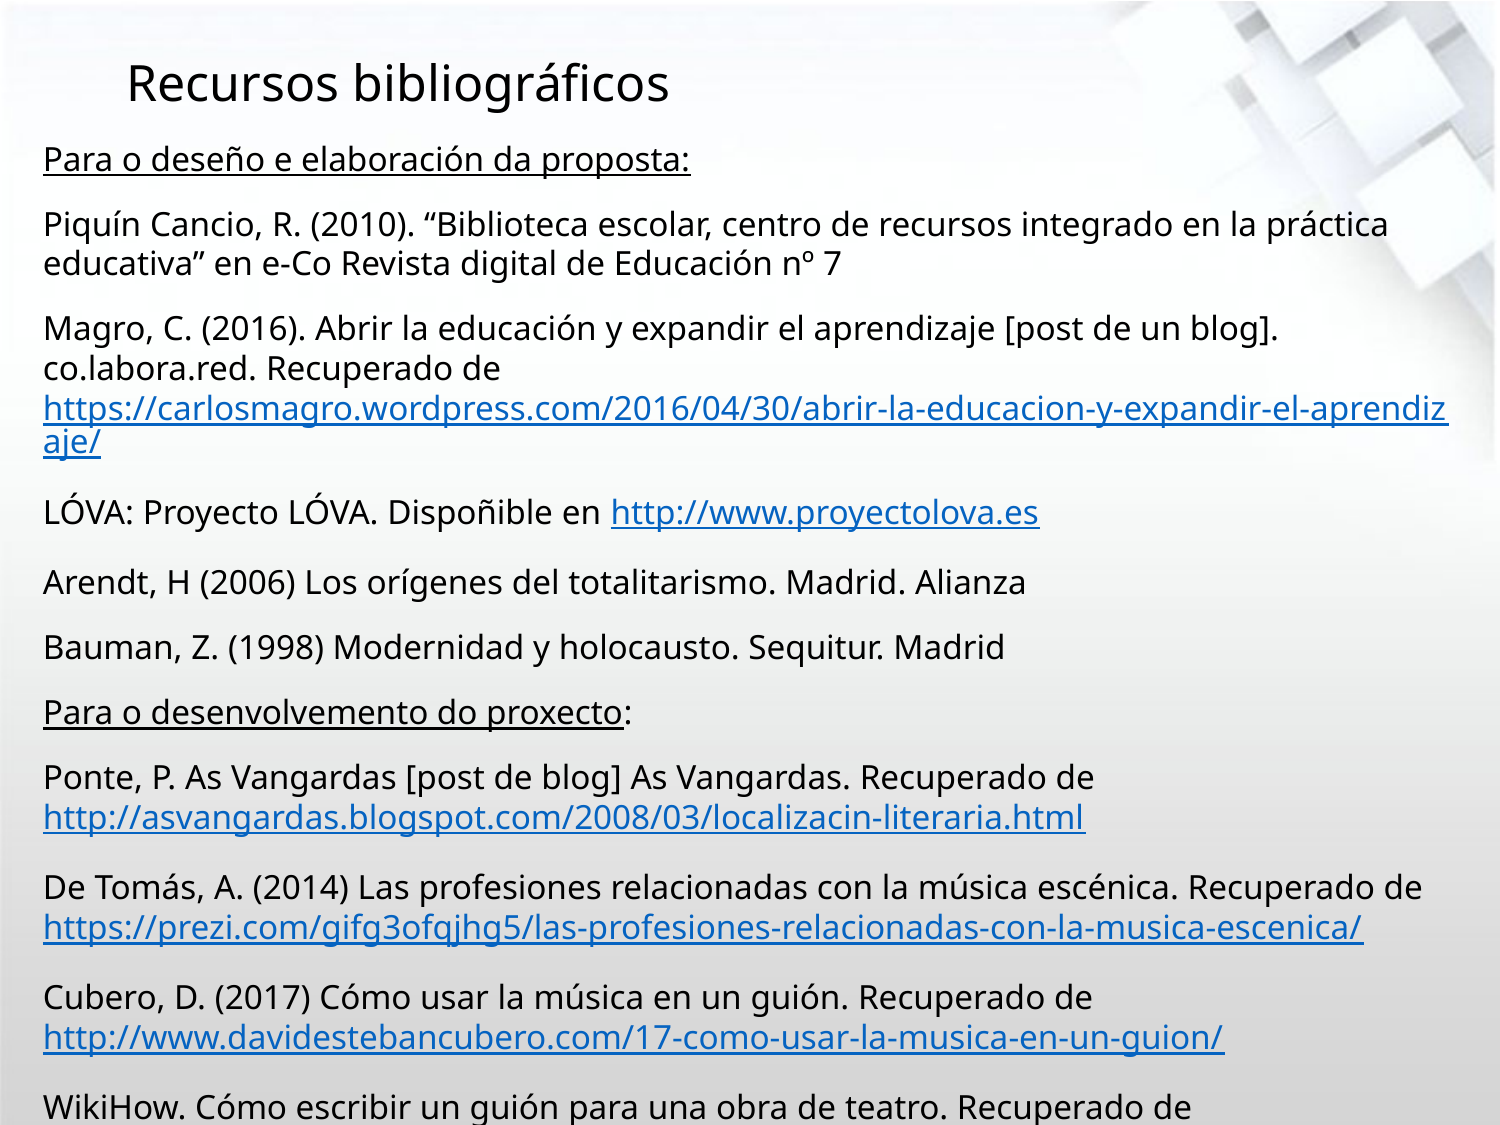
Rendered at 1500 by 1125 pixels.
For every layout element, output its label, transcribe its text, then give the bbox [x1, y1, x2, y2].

text_box Para o deseño e elaboración da proposta: Piquín Cancio, R. (2010). “Biblioteca escolar, centro de recursos integrado en la práctica educativa” en e-Co Revista digital de Educación nº 7 Magro, C. (2016). Abrir la educación y expandir el aprendizaje [post de un blog]. co.labora.red. Recuperado de https://carlosmagro.wordpress.com/2016/04/30/abrir-la-educacion-y-expandir-el-aprendizaje/ LÓVA: Proyecto LÓVA. Dispoñible en http://www.proyectolova.es Arendt, H (2006) Los orígenes del totalitarismo. Madrid. Alianza Bauman, Z. (1998) Modernidad y holocausto. Sequitur. Madrid Para o desenvolvemento do proxecto: Ponte, P. As Vangardas [post de blog] As Vangardas. Recuperado de http://asvangardas.blogspot.com/2008/03/localizacin-literaria.html De Tomás, A. (2014) Las profesiones relacionadas con la música escénica. Recuperado de https://prezi.com/gifg3ofqjhg5/las-profesiones-relacionadas-con-la-musica-escenica/ Cubero, D. (2017) Cómo usar la música en un guión. Recuperado de http://www.davidestebancubero.com/17-como-usar-la-musica-en-un-guion/ WikiHow. Cómo escribir un guión para una obra de teatro. Recuperado de https://es.wikihow.com/escribir-un-guión-para-una-obra-de-teatro [28, 130, 1466, 1125]
text_box Recursos bibliográficos [111, 43, 876, 119]
picture [0, 1, 1500, 1125]
